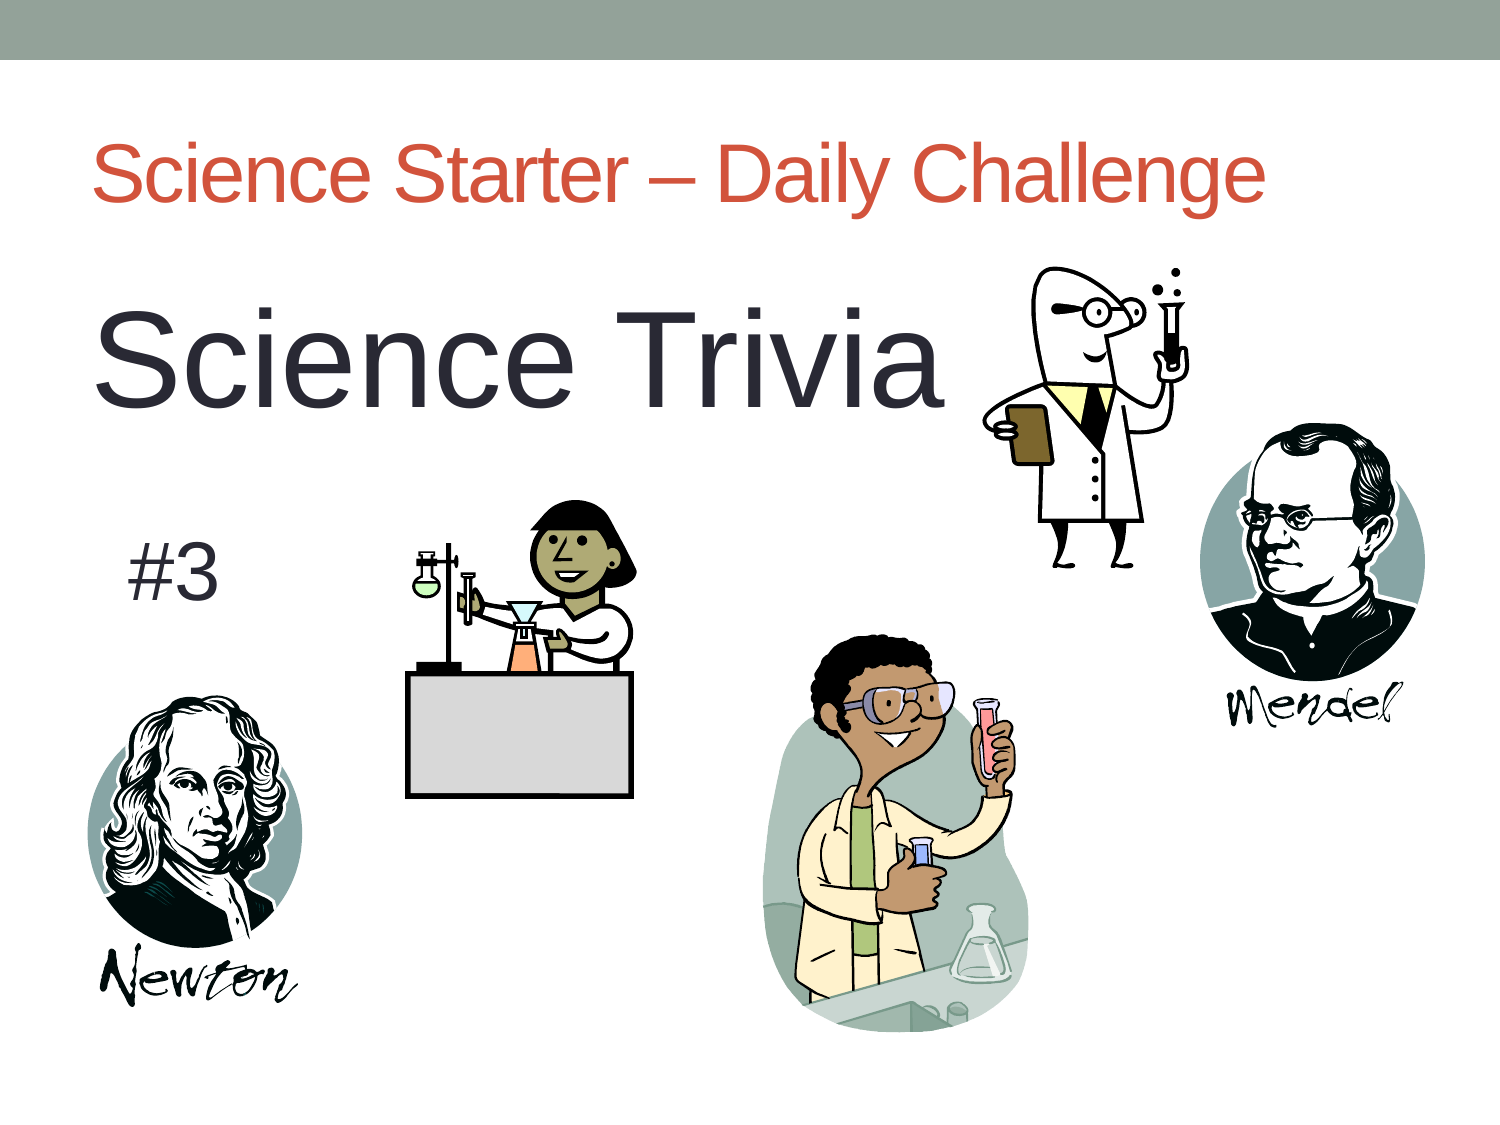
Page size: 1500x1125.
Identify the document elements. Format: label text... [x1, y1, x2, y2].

picture [1199, 417, 1426, 729]
picture [87, 692, 303, 1008]
title Science Starter – Daily Challenge [75, 87, 1425, 250]
picture [404, 499, 642, 799]
picture [977, 266, 1190, 570]
list Science Trivia #3 [75, 262, 1425, 1063]
picture [762, 630, 1034, 1038]
